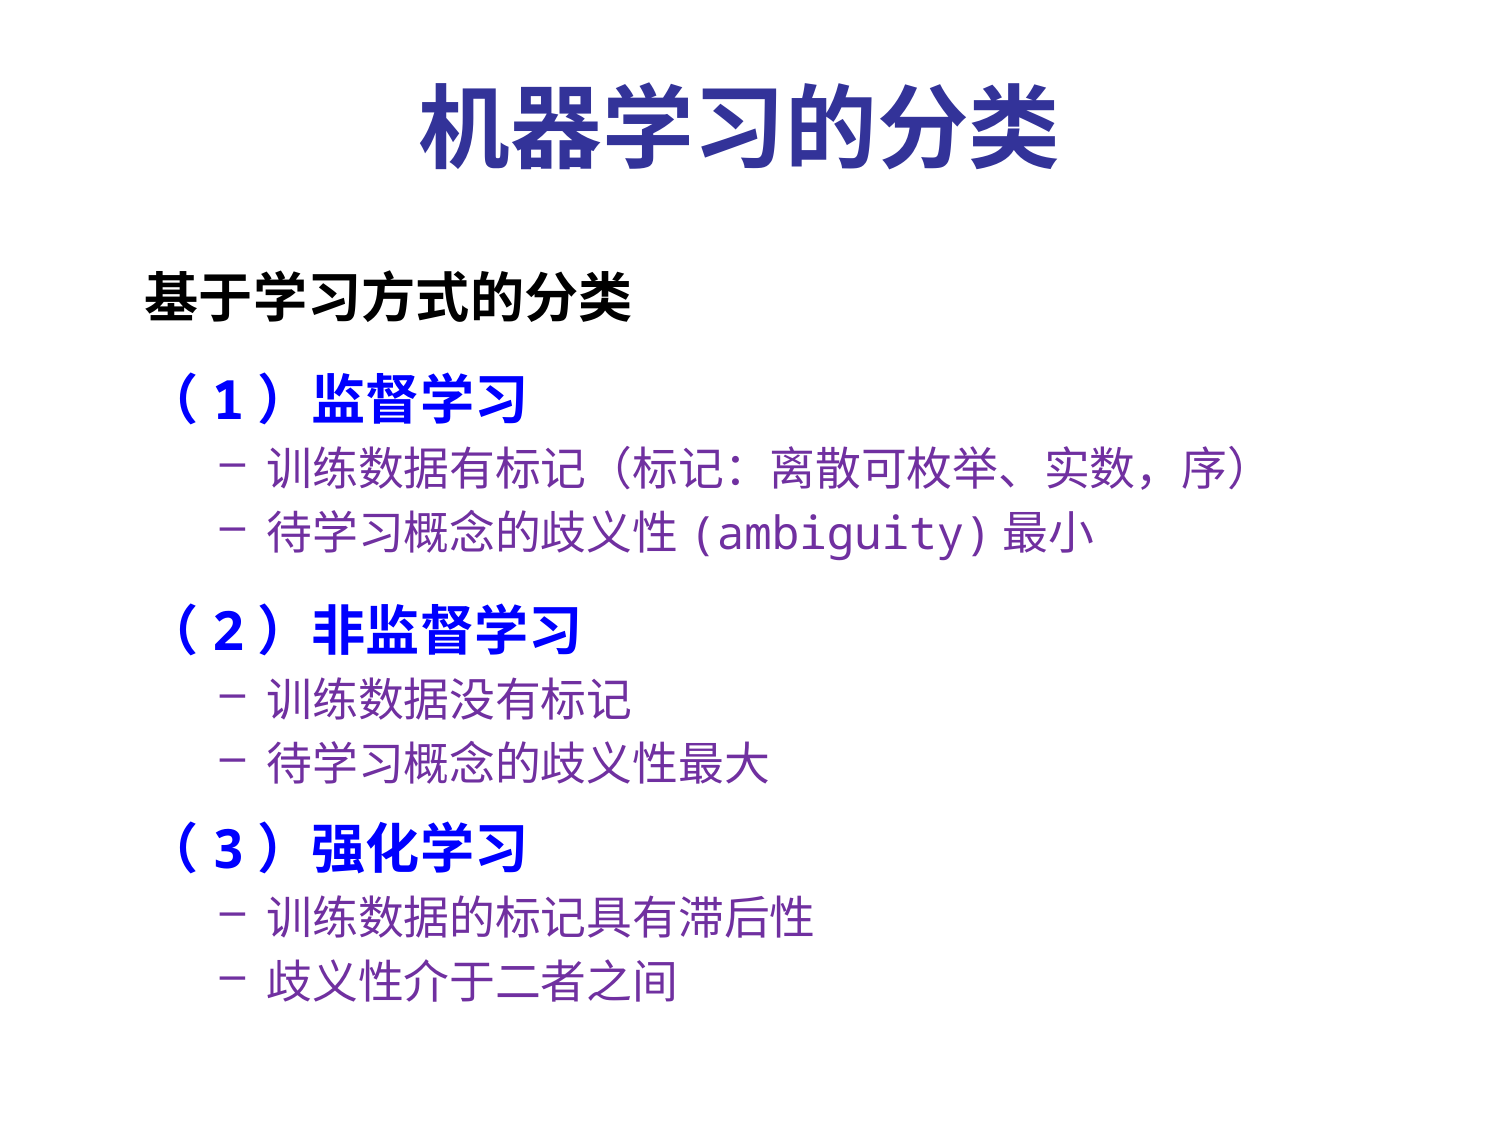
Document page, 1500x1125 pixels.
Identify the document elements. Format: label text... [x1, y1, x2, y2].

list 基于学习方式的分类 （1）监督学习 训练数据有标记（标记：离散可枚举、实数，序） 待学习概念的歧义性(ambiguity)最小 （2）非监督学习 训练数据没有标记 待学习概念的歧义性最大 （3）强化学习 训练数据的标记具有滞后性 歧义性介于二者之间 [129, 255, 1401, 1011]
text_box 机器学习的分类 [64, 30, 1415, 219]
